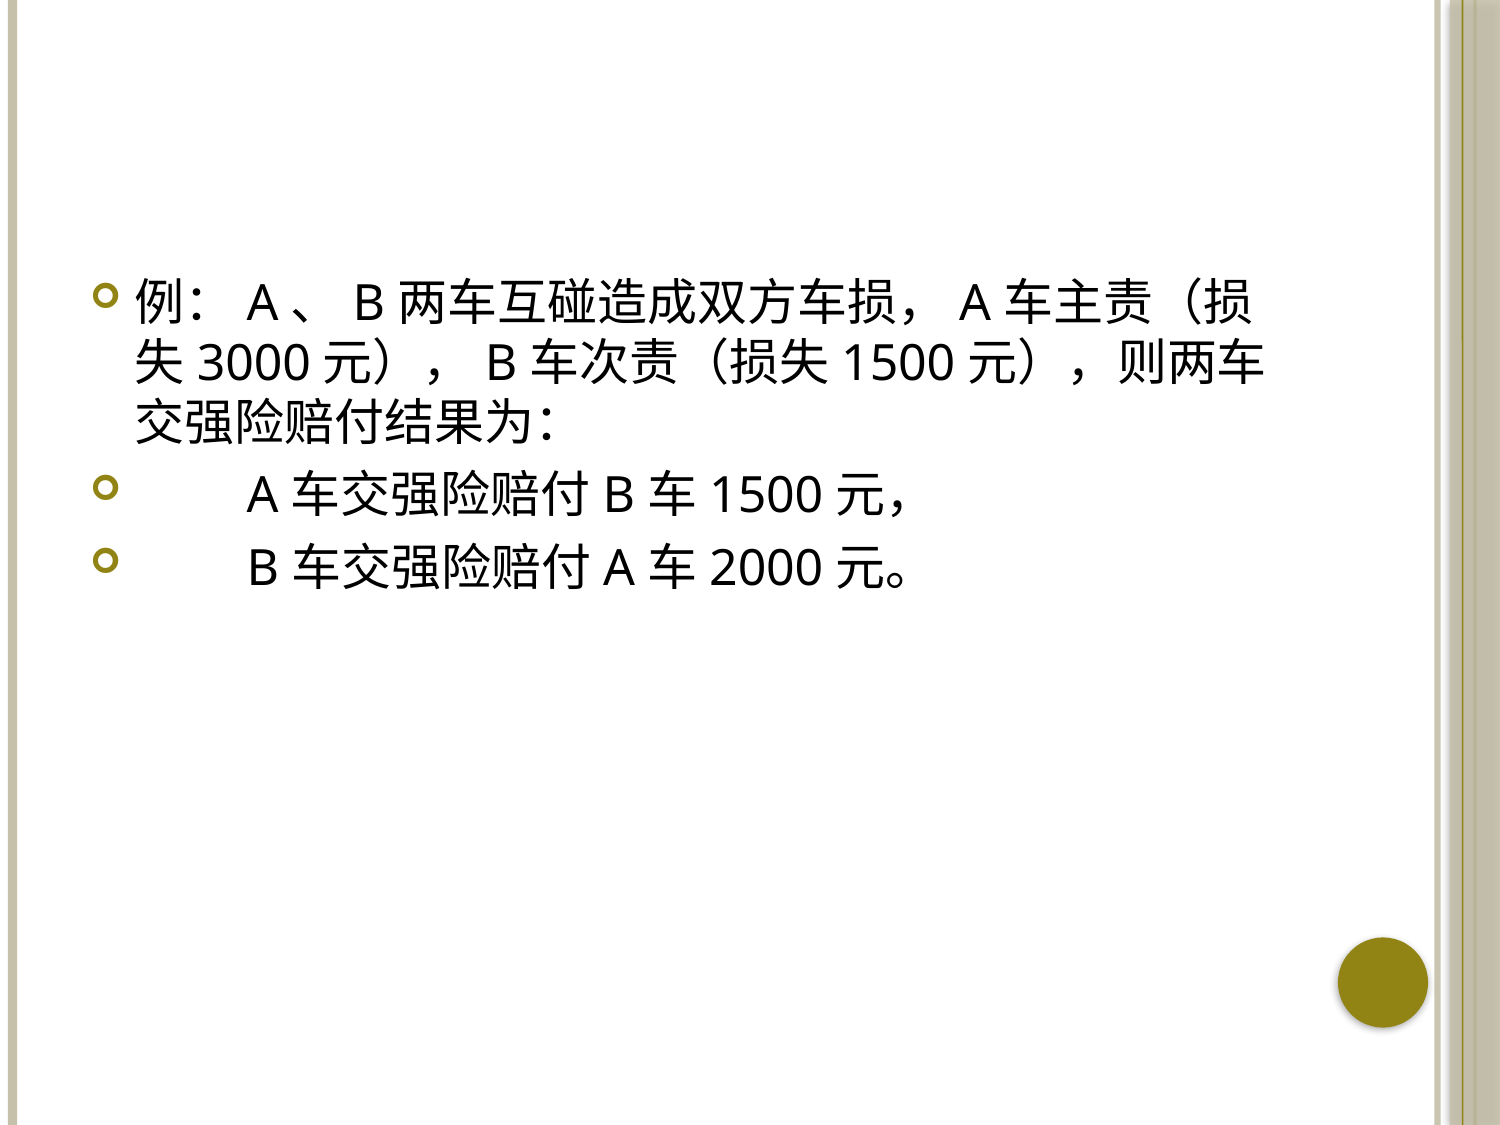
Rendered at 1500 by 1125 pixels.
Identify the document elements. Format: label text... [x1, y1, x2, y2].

list 例：A、B两车互碰造成双方车损，A车主责（损失3000元），B车次责（损失1500元），则两车交强险赔付结果为： A车交强险赔付B车1500元， B车交强险赔付A车2000元。 [74, 262, 1301, 1063]
